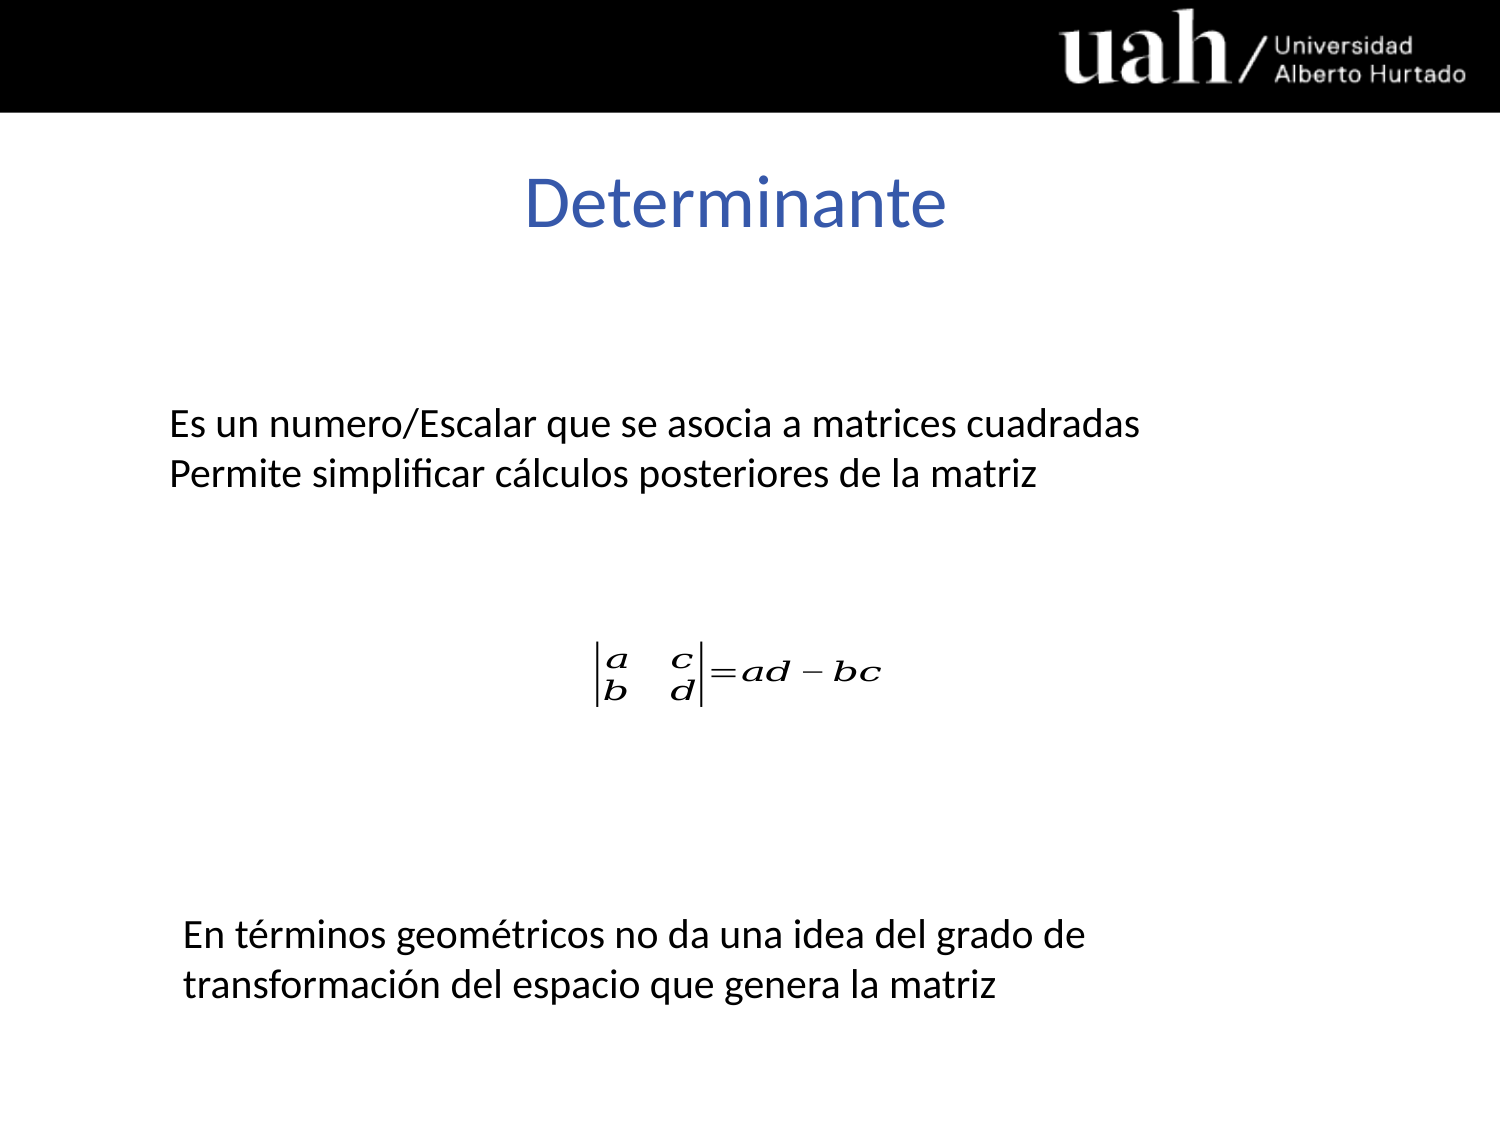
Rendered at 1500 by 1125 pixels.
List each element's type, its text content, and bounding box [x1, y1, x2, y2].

text_box Es un numero/Escalar que se asocia a matrices cuadradas Permite simplificar cálculos posteriores de la matriz [154, 388, 1319, 503]
text_box Determinante [361, 145, 1112, 250]
picture [1057, 0, 1468, 94]
text_box En términos geométricos no da una idea del grado de transformación del espacio que genera la matriz [168, 899, 1332, 1014]
text_box [0, 0, 1500, 114]
